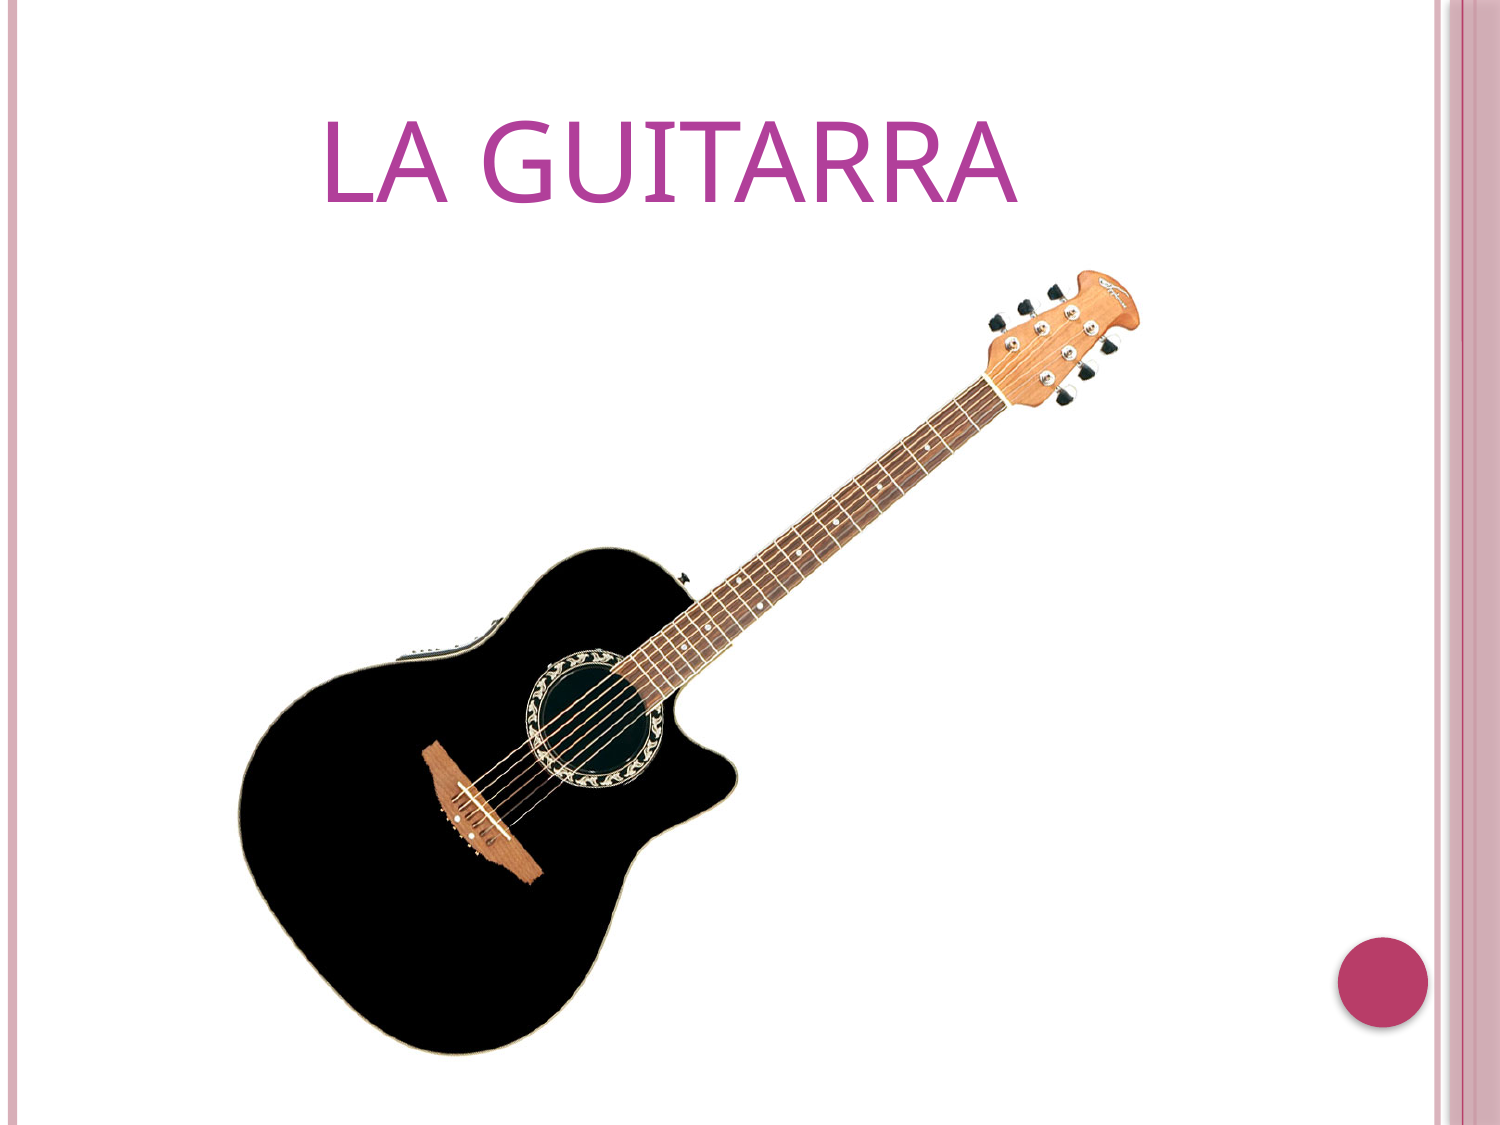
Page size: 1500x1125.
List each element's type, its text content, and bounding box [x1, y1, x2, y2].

title La guitarra [75, 45, 1300, 233]
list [230, 261, 1145, 1063]
